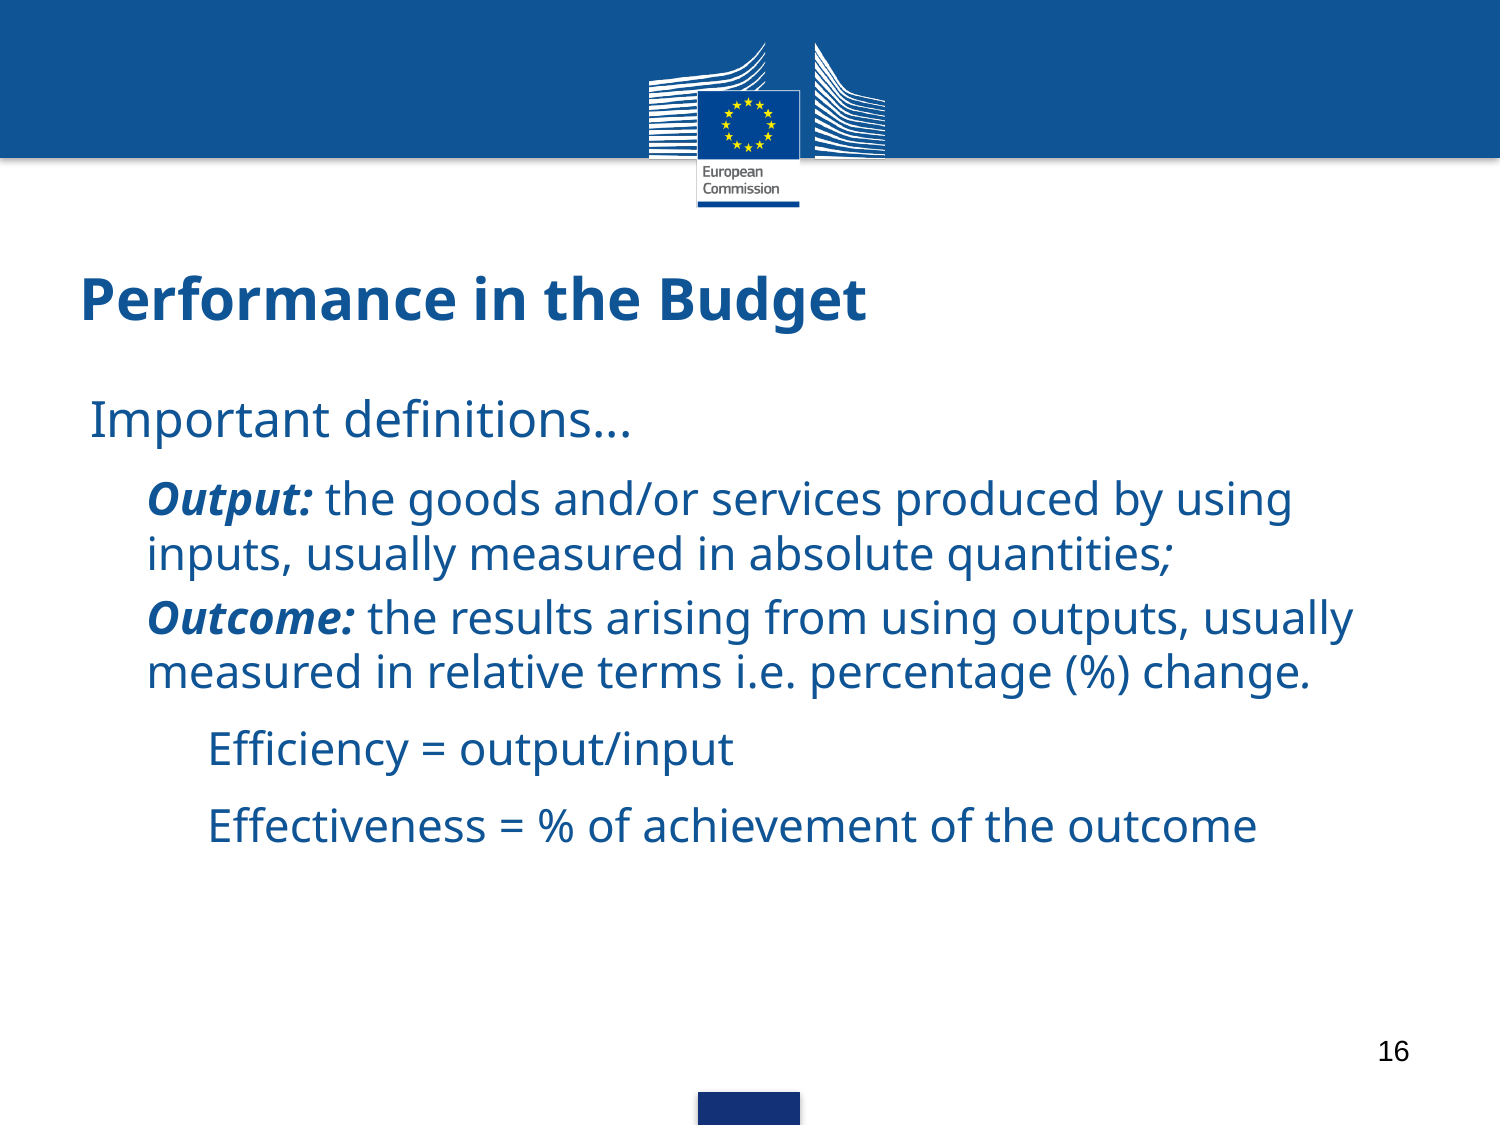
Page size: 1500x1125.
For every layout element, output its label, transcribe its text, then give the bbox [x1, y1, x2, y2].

slide_number 16 [1074, 1024, 1426, 1103]
list Important definitions... Output: the goods and/or services produced by using inputs, usually measured in absolute quantities; Outcome: the results arising from using outputs, usually measured in relative terms i.e. percentage (%) change. Efficiency = output/input Effectiveness = % of achievement of the outcome [74, 379, 1407, 1032]
title Performance in the Budget [64, 219, 1416, 374]
picture [649, 42, 885, 208]
